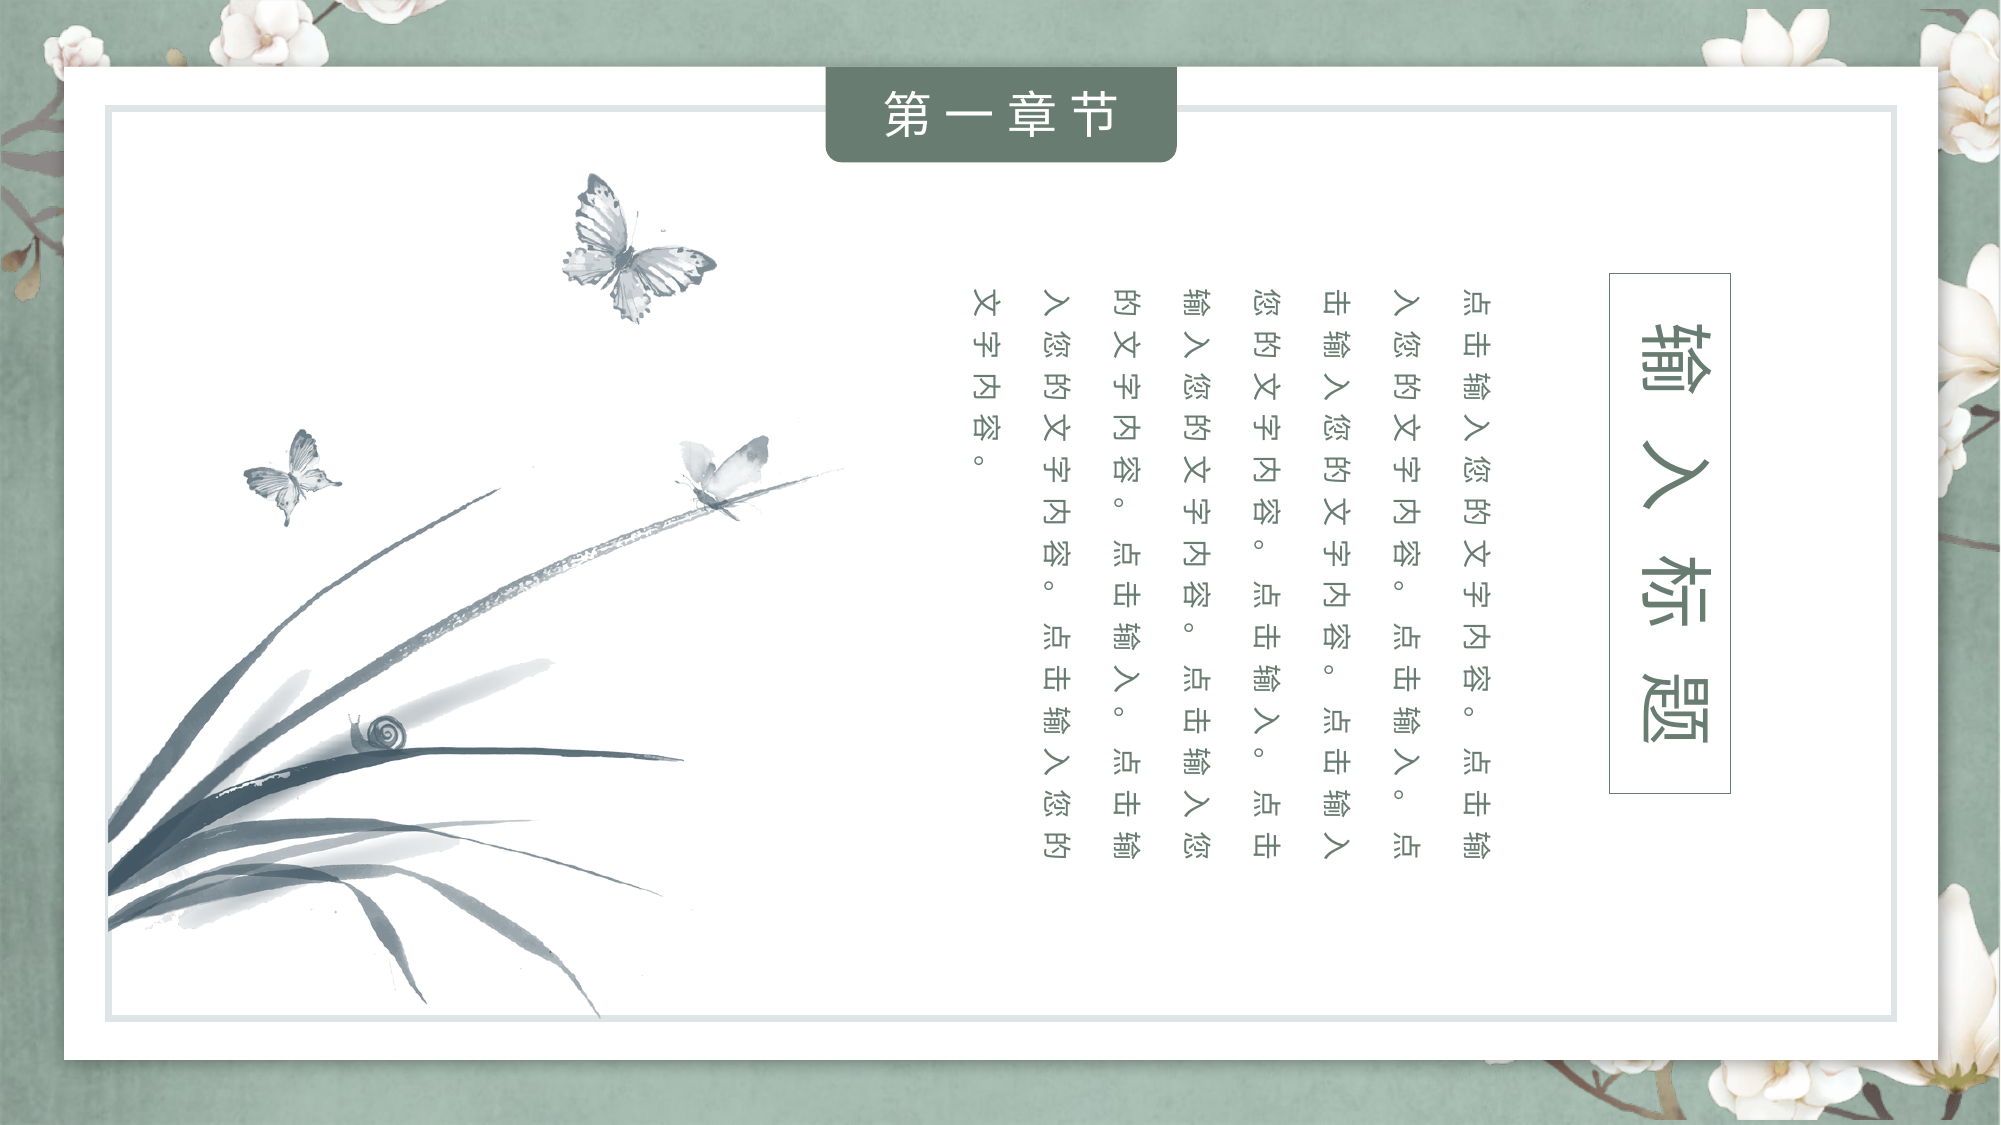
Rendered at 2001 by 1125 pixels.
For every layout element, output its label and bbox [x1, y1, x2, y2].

picture [0, 0, 2001, 1125]
text_box [959, 273, 1731, 924]
